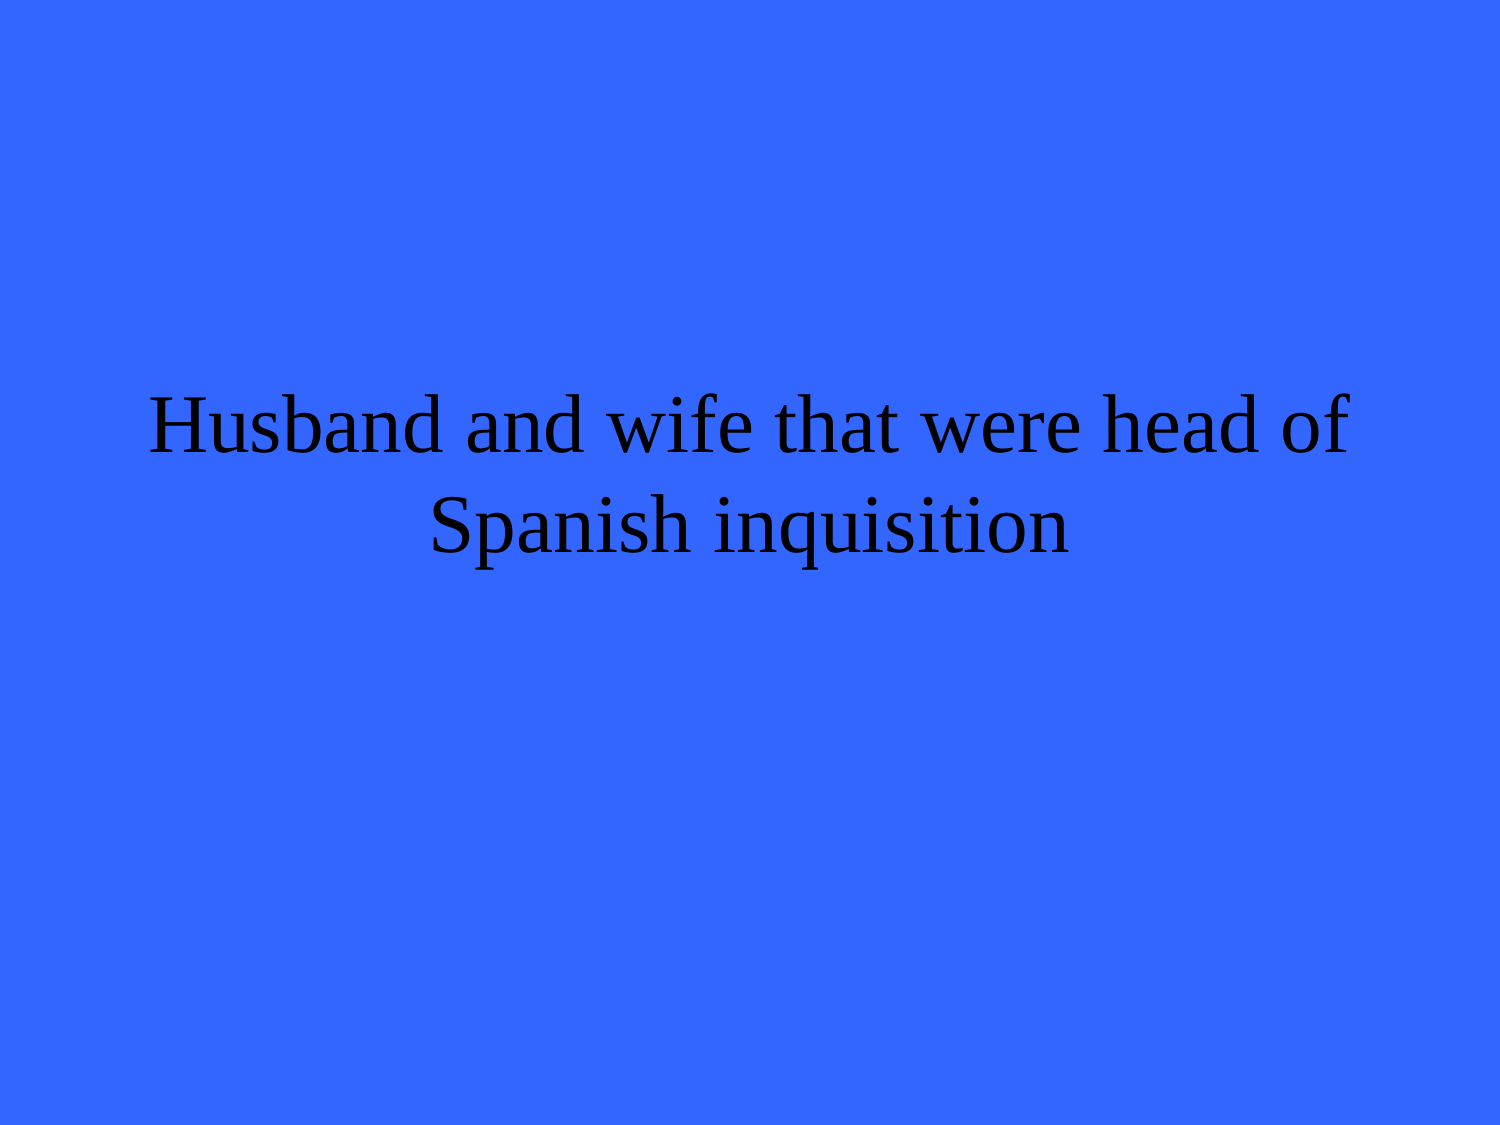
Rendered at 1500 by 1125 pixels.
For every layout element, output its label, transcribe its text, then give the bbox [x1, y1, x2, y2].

title Husband and wife that were head of Spanish inquisition [112, 374, 1388, 563]
